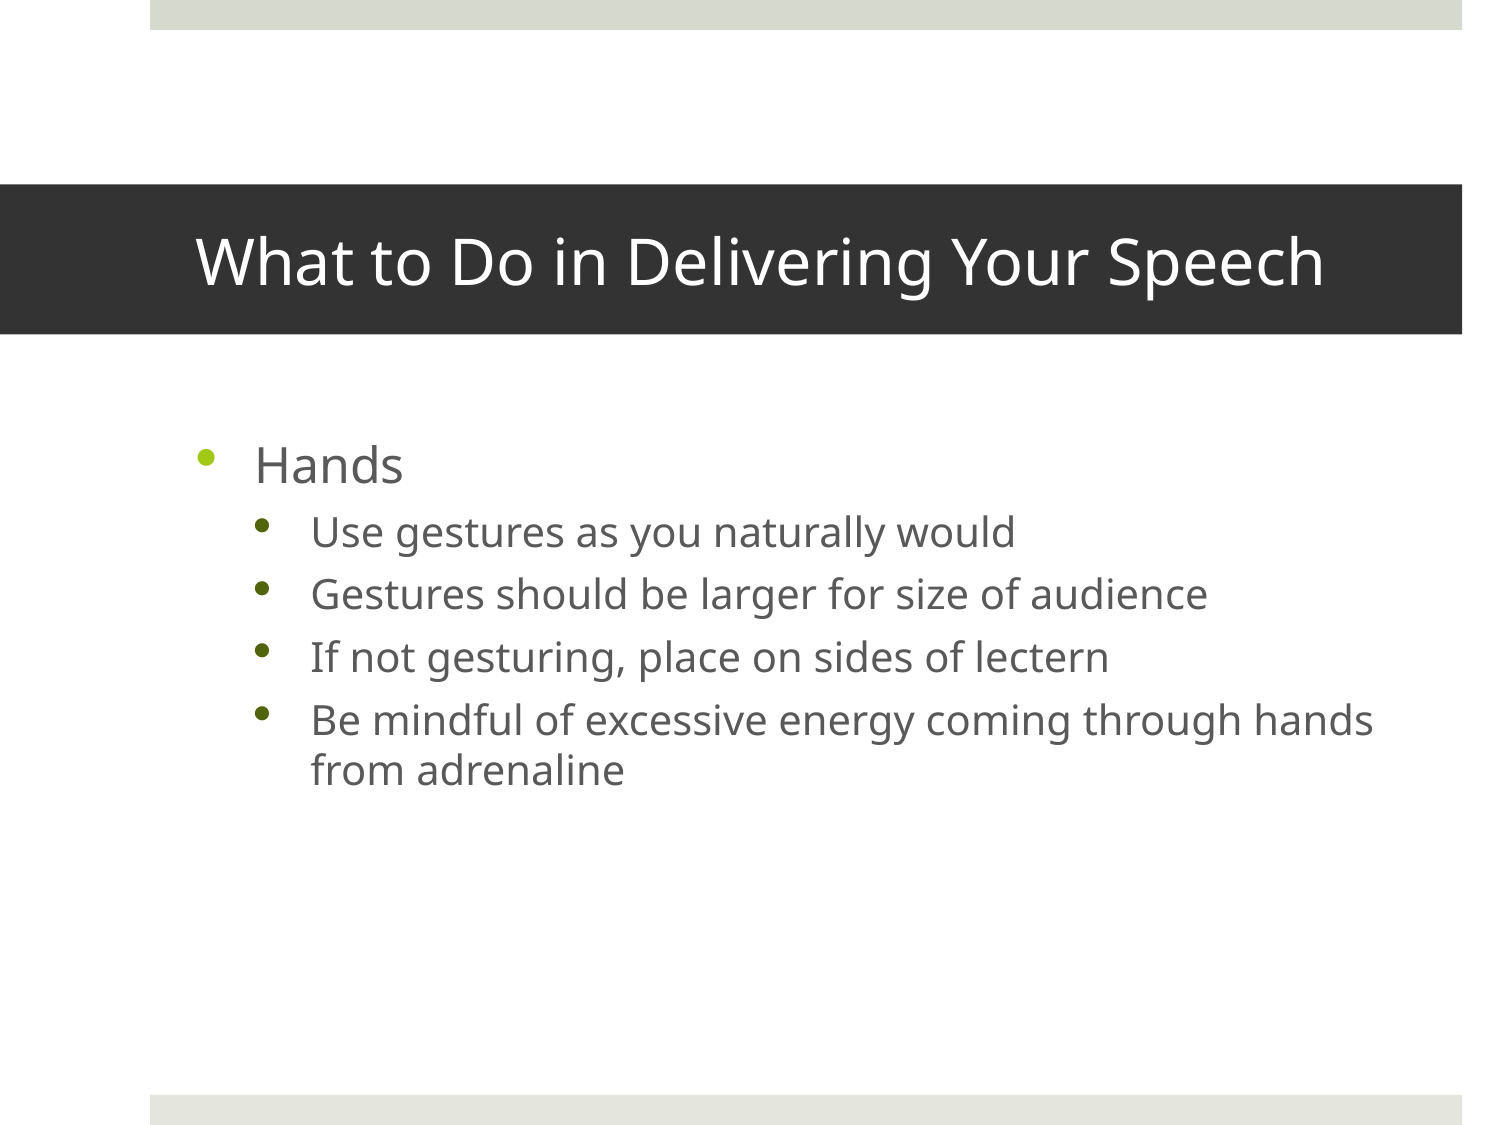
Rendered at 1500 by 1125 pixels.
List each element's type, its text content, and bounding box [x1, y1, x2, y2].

title What to Do in Delivering Your Speech [0, 184, 1463, 335]
list Hands Use gestures as you naturally would Gestures should be larger for size of audience If not gesturing, place on sides of lectern Be mindful of excessive energy coming through hands from adrenaline [182, 425, 1432, 1028]
